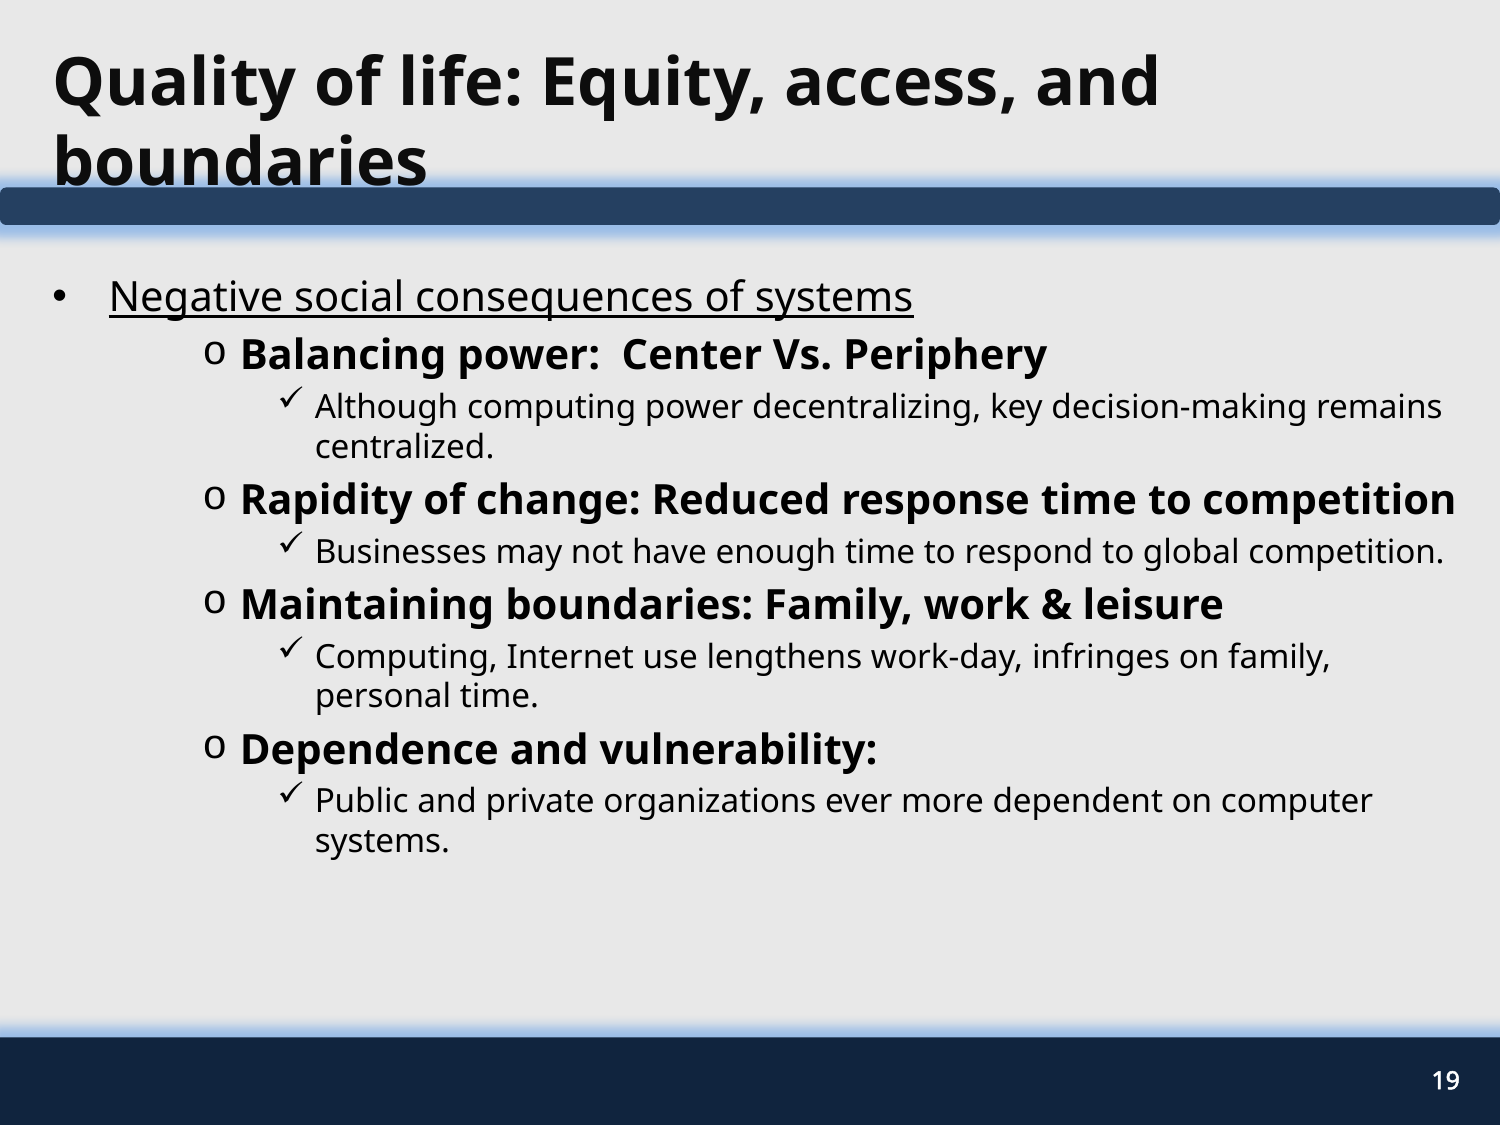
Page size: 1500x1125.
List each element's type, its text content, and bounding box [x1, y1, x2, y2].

list Negative social consequences of systems Balancing power: Center Vs. Periphery Although computing power decentralizing, key decision-making remains centralized. Rapidity of change: Reduced response time to competition Businesses may not have enough time to respond to global competition. Maintaining boundaries: Family, work & leisure Computing, Internet use lengthens work-day, infringes on family, personal time. Dependence and vulnerability: Public and private organizations ever more dependent on computer systems. [37, 262, 1475, 1013]
title Quality of life: Equity, access, and boundaries [37, 62, 1413, 176]
slide_number 19 [1412, 1050, 1475, 1113]
